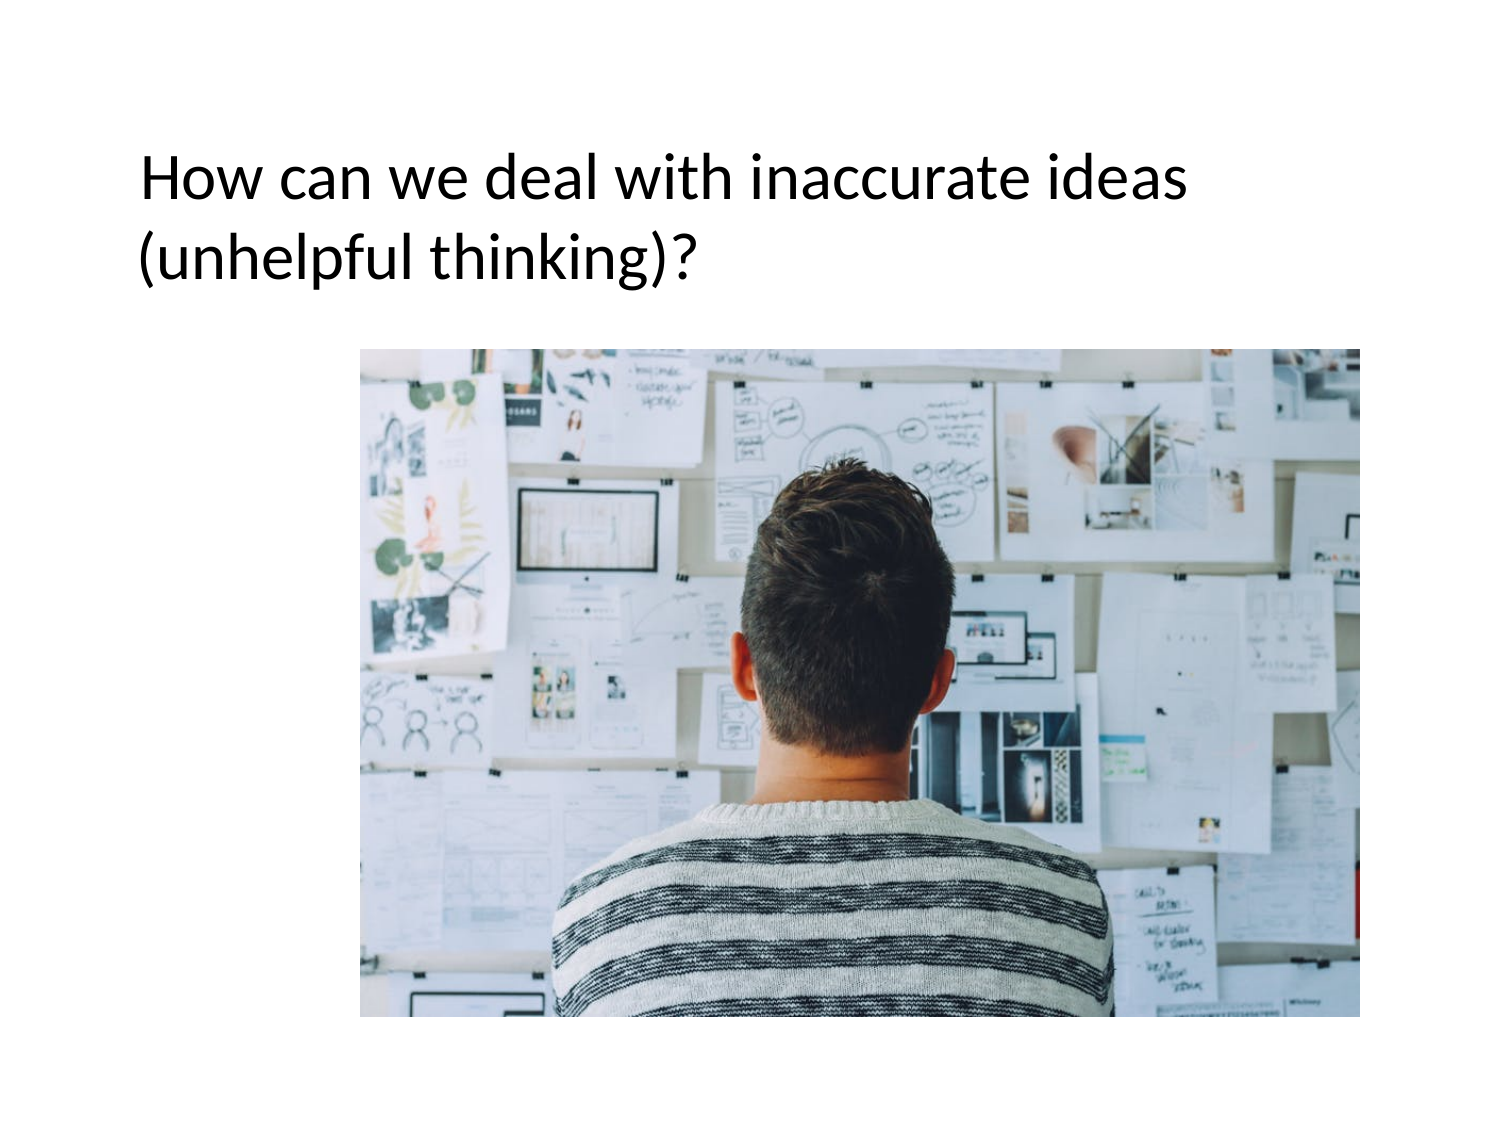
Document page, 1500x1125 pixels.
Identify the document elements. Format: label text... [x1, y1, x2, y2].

picture [359, 349, 1360, 1017]
list How can we deal with inaccurate ideas (unhelpful thinking)? [64, 125, 1415, 868]
